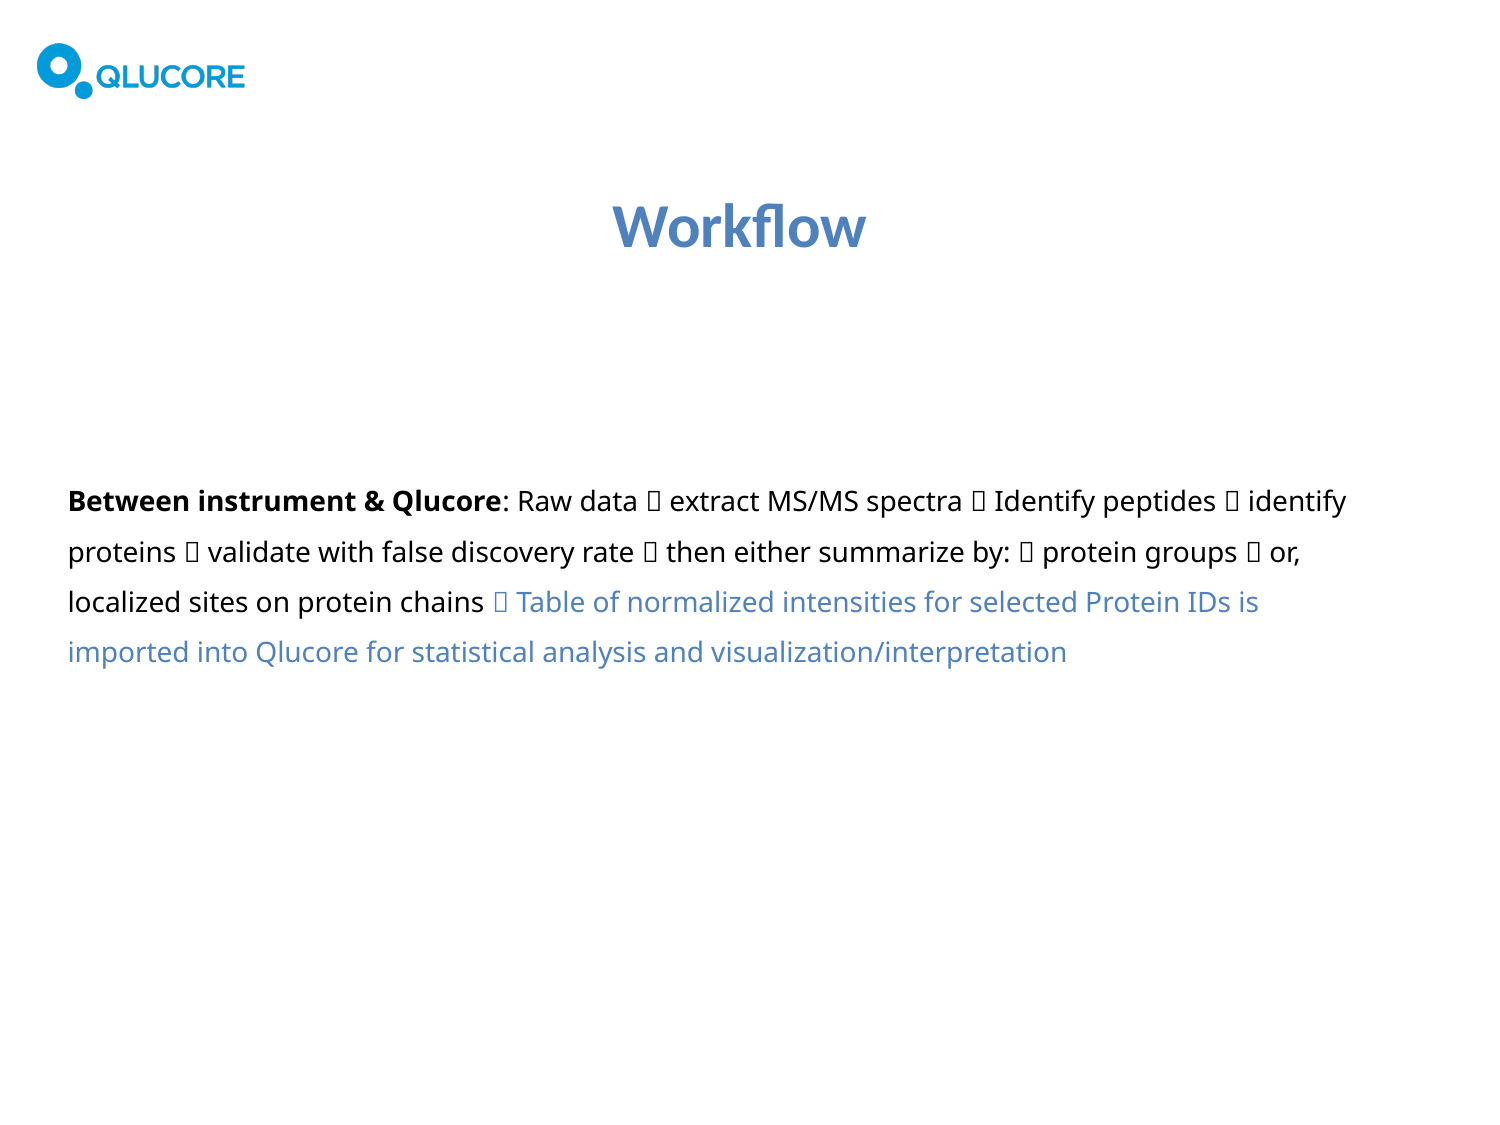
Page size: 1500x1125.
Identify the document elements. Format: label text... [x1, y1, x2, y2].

list Between instrument & Qlucore: Raw data  extract MS/MS spectra  Identify peptides  identify proteins  validate with false discovery rate  then either summarize by:  protein groups  or, localized sites on protein chains  Table of normalized intensities for selected Protein IDs is imported into Qlucore for statistical analysis and visualization/interpretation [52, 302, 1393, 823]
title Workflow [0, 140, 1500, 304]
picture [23, 29, 258, 113]
